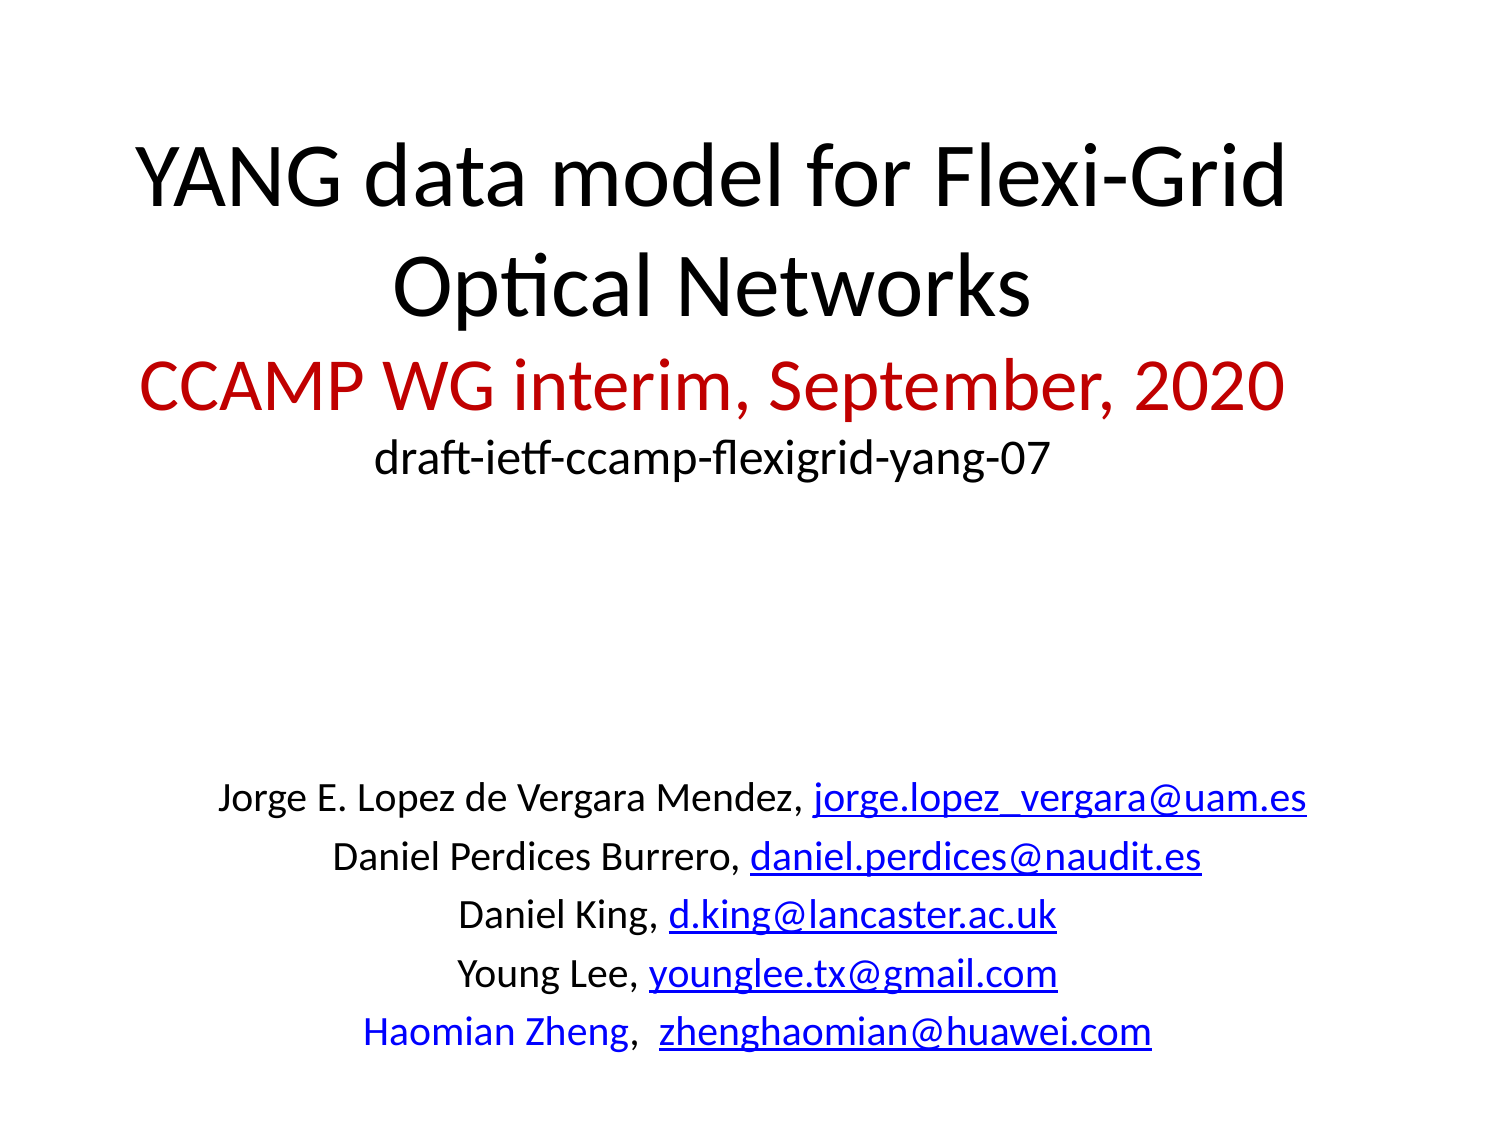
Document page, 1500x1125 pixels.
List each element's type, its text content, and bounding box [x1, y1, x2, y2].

subtitle Jorge E. Lopez de Vergara Mendez, jorge.lopez_vergara@uam.es Daniel Perdices Burrero, daniel.perdices@naudit.es Daniel King, d.king@lancaster.ac.uk Young Lee, younglee.tx@gmail.com Haomian Zheng, zhenghaomian@huawei.com [125, 762, 1400, 1063]
title YANG data model for Flexi-Grid Optical Networks CCAMP WG interim, September, 2020 draft-ietf-ccamp-flexigrid-yang-07 [75, 99, 1350, 500]
